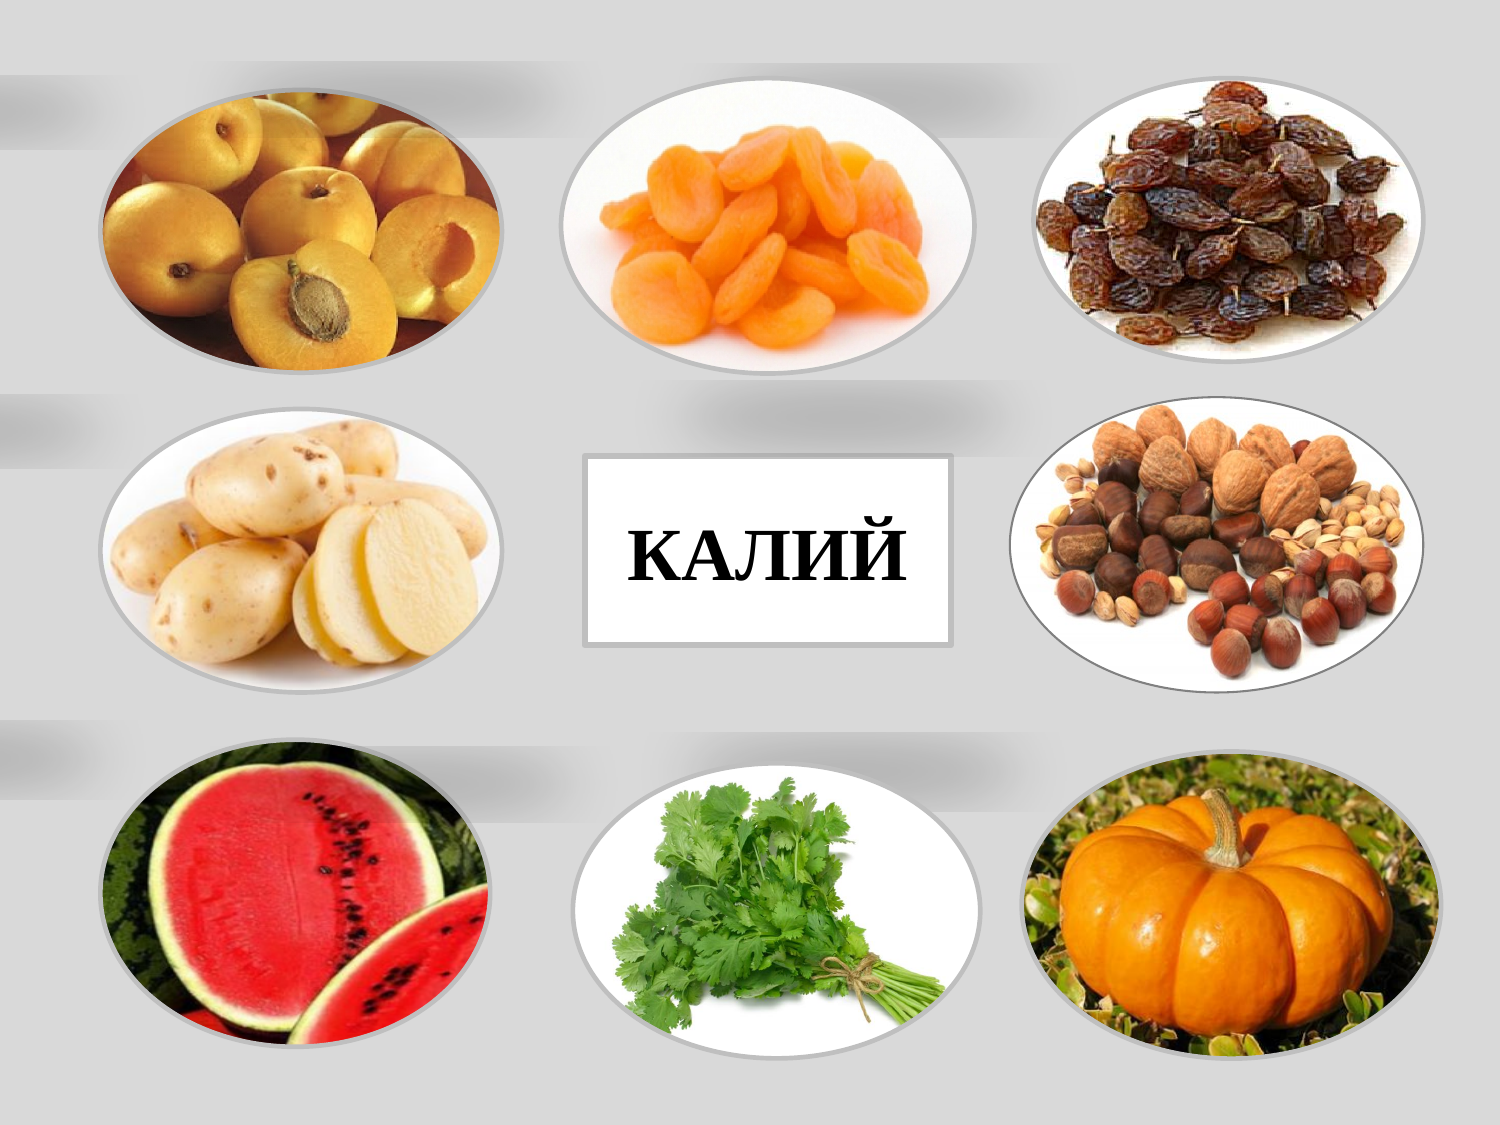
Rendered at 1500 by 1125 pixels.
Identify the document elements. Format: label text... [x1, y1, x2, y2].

picture [560, 77, 975, 374]
picture [100, 408, 503, 693]
picture [1021, 751, 1442, 1059]
text_box КАЛИЙ [583, 454, 953, 647]
picture [100, 739, 491, 1048]
picture [572, 763, 981, 1059]
picture [100, 89, 503, 373]
picture [1033, 77, 1424, 362]
picture [1009, 396, 1424, 693]
